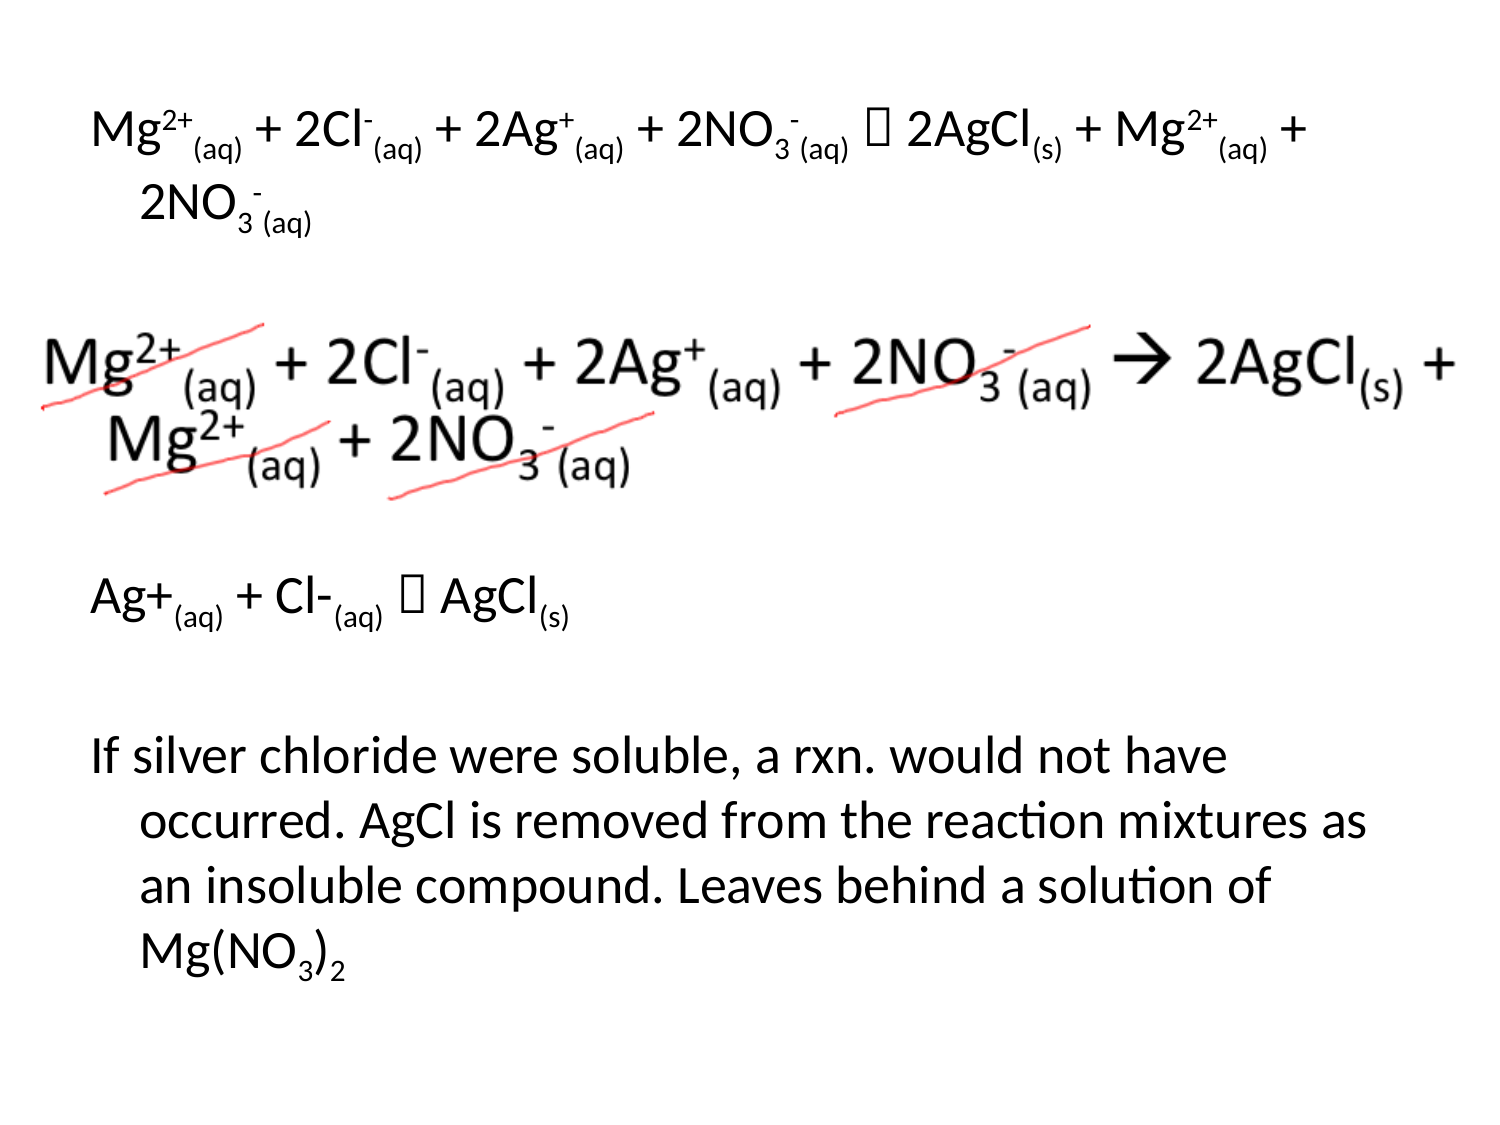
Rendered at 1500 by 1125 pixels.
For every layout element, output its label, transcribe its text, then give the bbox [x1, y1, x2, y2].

list Mg2+(aq) + 2Cl-(aq) + 2Ag+(aq) + 2NO3-(aq)  2AgCl(s) + Mg2+(aq) + 2NO3-(aq) Mg2+(aq) + 2Cl-(aq) + 2Ag+(aq) + 2NO3-(aq)  2AgCl(s) + Mg2+(aq) + 2NO3-(aq) Ag+(aq) + Cl-(aq)  AgCl(s) If silver chloride were soluble, a rxn. would not have occurred. AgCl is removed from the reaction mixtures as an insoluble compound. Leaves behind a solution of Mg(NO3)2 [75, 84, 1425, 287]
picture [0, 288, 1500, 517]
list Mg2+(aq) + 2Cl-(aq) + 2Ag+(aq) + 2NO3-(aq)  2AgCl(s) + Mg2+(aq) + 2NO3-(aq) Mg2+(aq) + 2Cl-(aq) + 2Ag+(aq) + 2NO3-(aq)  2AgCl(s) + Mg2+(aq) + 2NO3-(aq) Ag+(aq) + Cl-(aq)  AgCl(s) If silver chloride were soluble, a rxn. would not have occurred. AgCl is removed from the reaction mixtures as an insoluble compound. Leaves behind a solution of Mg(NO3)2 [75, 525, 1425, 1005]
